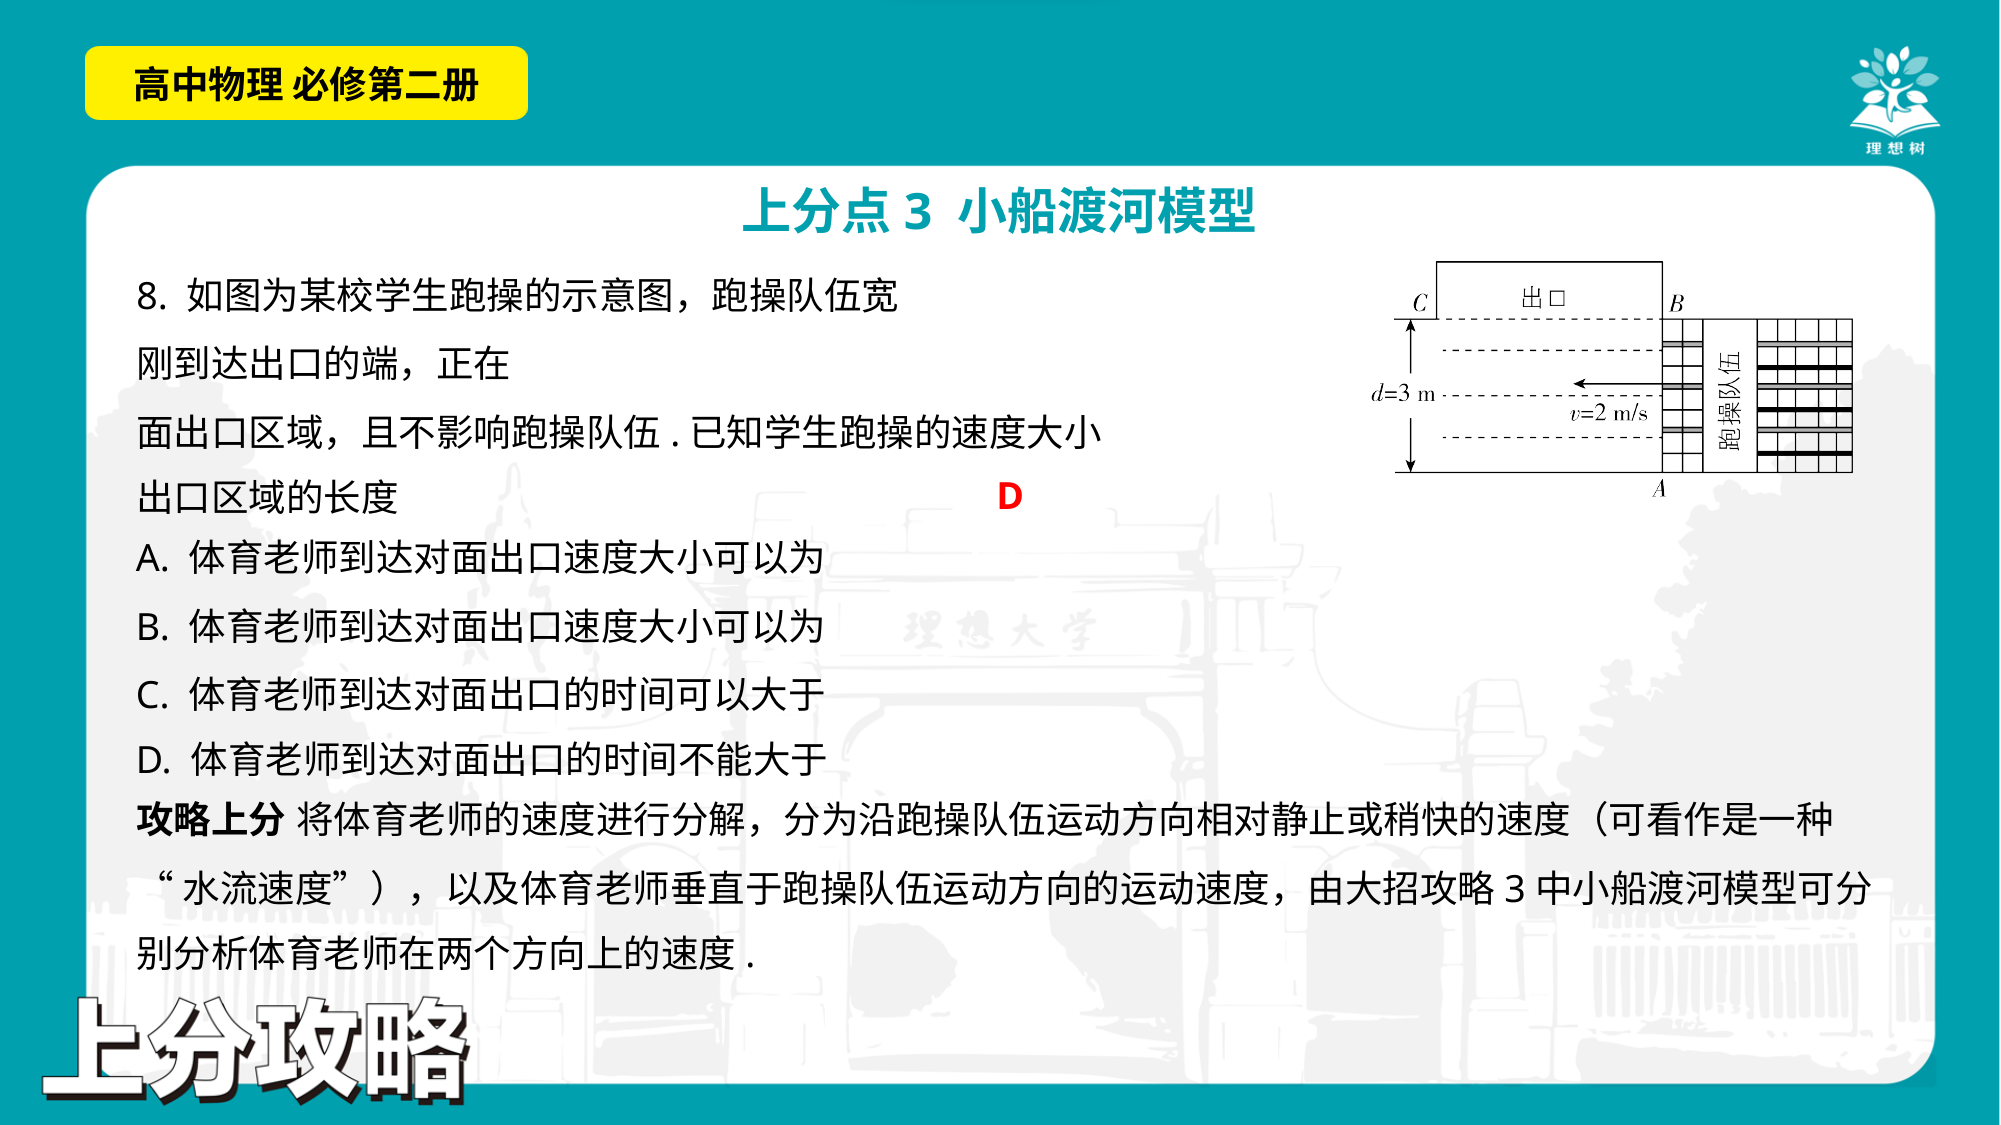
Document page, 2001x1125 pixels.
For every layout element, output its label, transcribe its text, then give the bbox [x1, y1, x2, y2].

picture [0, 0, 2000, 1125]
text_box D [982, 452, 1038, 511]
text_box 攻略上分 将体育老师的速度进行分解，分为沿跑操队伍运动方向相对静止或稍快的速度（可看作是一种 “水流速度”），以及体育老师垂直于跑操队伍运动方向的运动速度，由大招攻略3中小船渡河模型可分 别分析体育老师在两个方向上的速度. [136, 772, 1865, 968]
